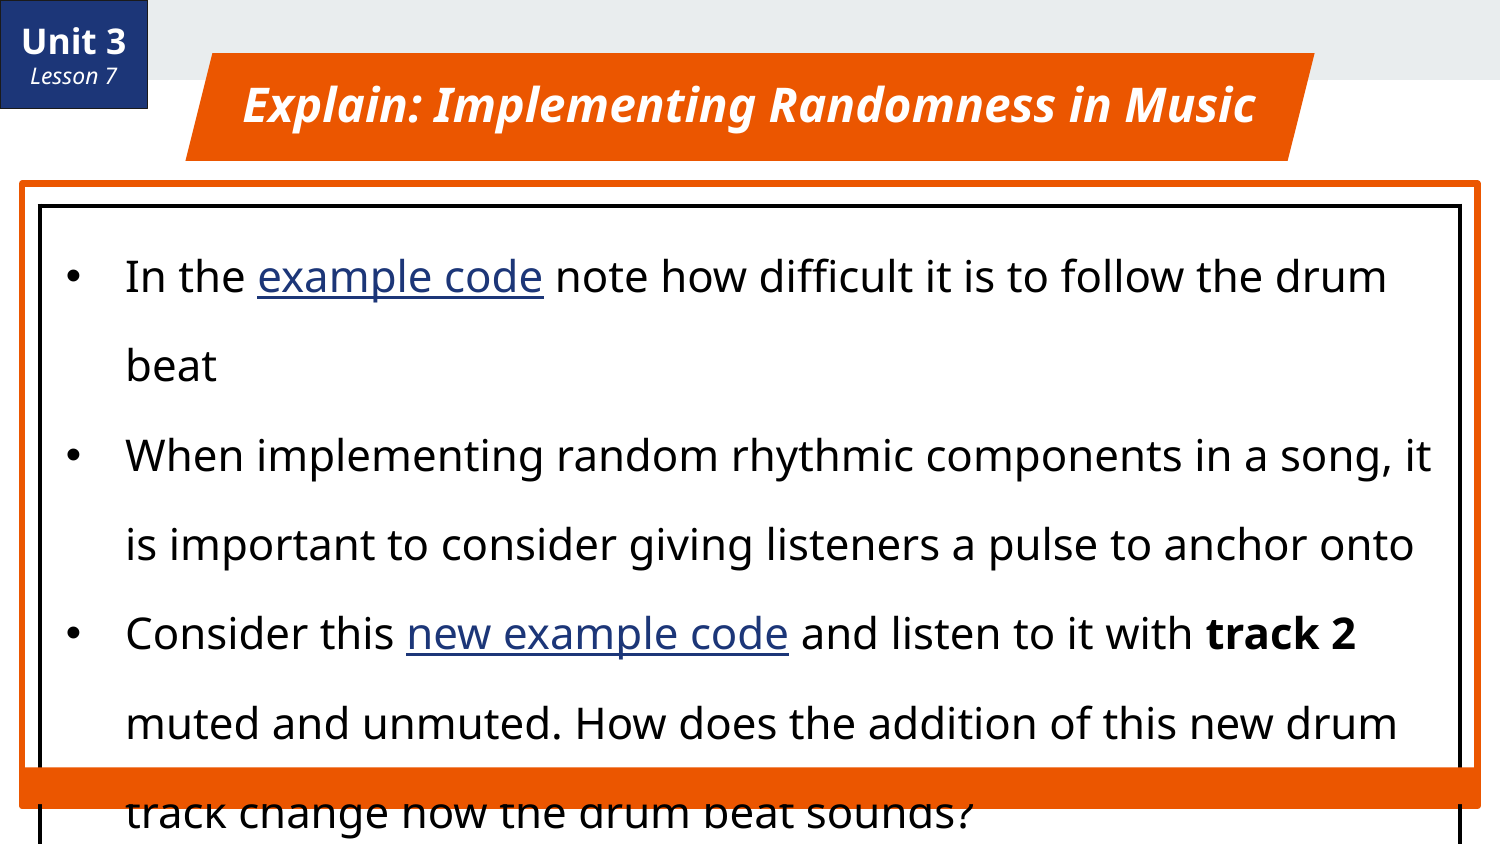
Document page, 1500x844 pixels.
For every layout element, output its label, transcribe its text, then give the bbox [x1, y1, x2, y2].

text_box [185, 53, 1315, 161]
text_box Unit 3 Lesson 7 [0, 0, 148, 109]
table_header In the example code note how difficult it is to follow the drum beat When implementing random rhythmic components in a song, it is important to consider giving listeners a pulse to anchor onto Consider this new example code and listen to it with track 2 muted and unmuted. How does the addition of this new drum track change how the drum beat sounds? [42, 811, 1458, 844]
picture [25, 186, 1475, 804]
title Explain: Implementing Randomness in Music [221, 60, 1279, 155]
